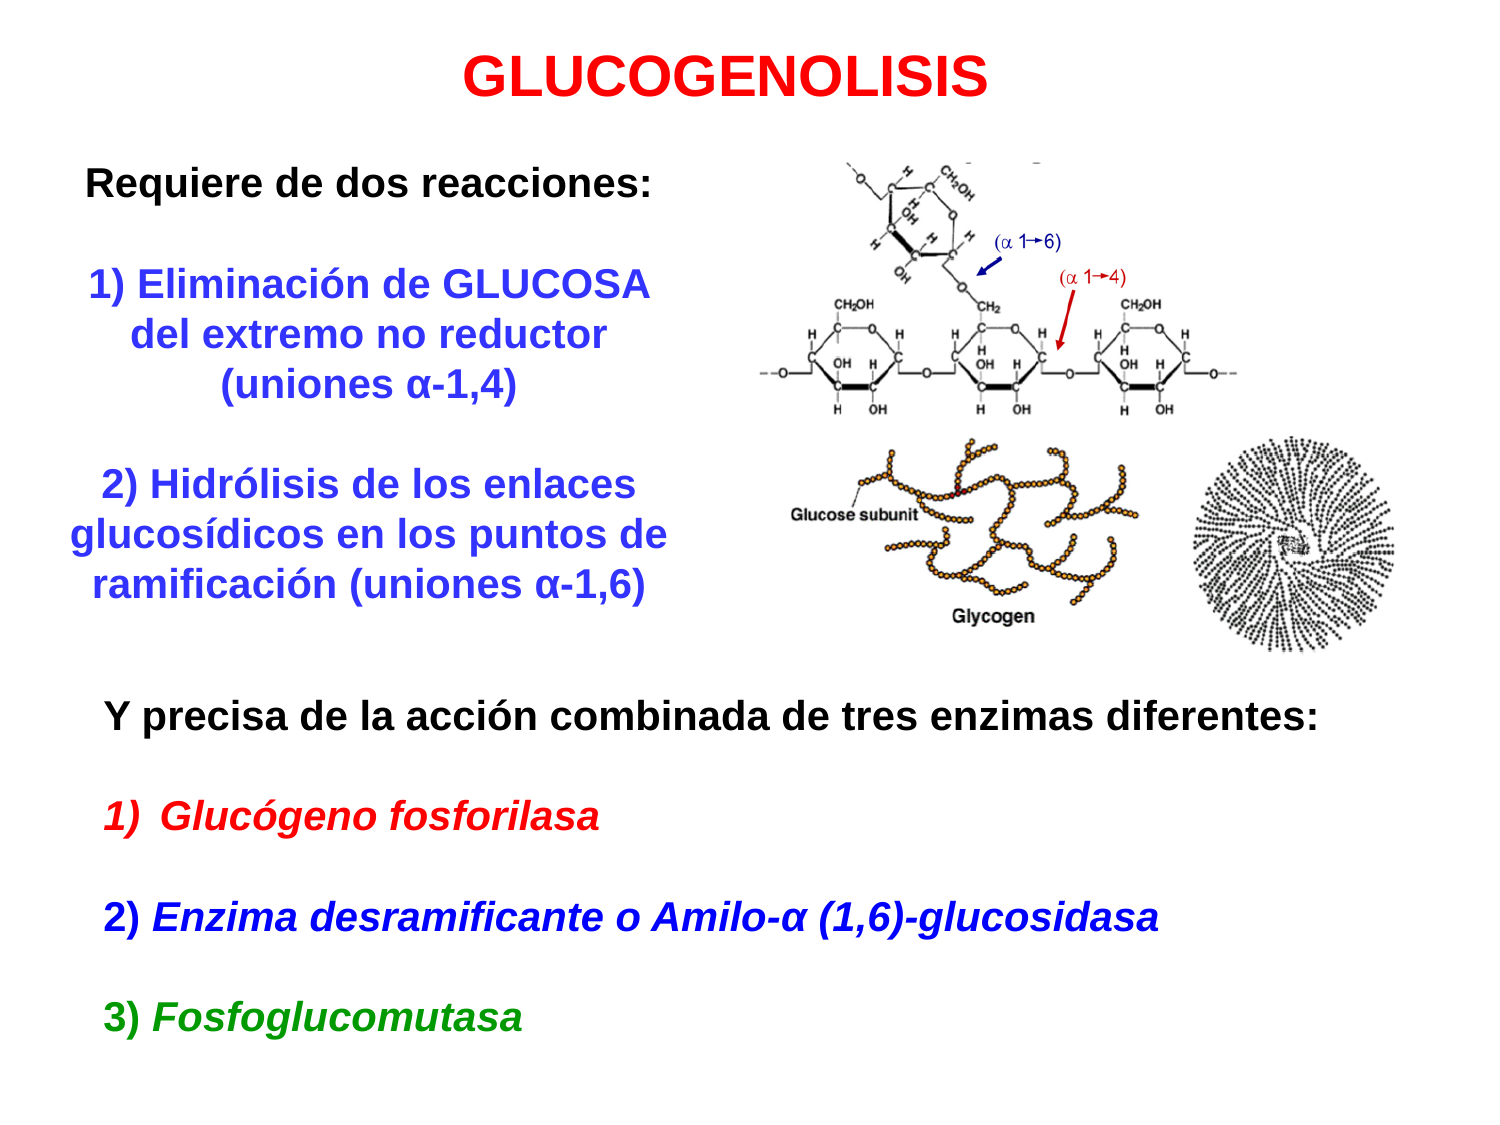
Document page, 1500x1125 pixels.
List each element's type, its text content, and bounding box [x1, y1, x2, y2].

text_box GLUCOGENOLISIS [448, 31, 1021, 116]
picture [737, 110, 1412, 681]
text_box Y precisa de la acción combinada de tres enzimas diferentes: Glucógeno fosforilasa 2) Enzima desramificante o Amilo-α (1,6)-glucosidasa 3) Fosfoglucomutasa [88, 681, 1400, 1047]
text_box Requiere de dos reacciones: 1) Eliminación de GLUCOSA del extremo no reductor (uniones α-1,4) 2) Hidrólisis de los enlaces glucosídicos en los puntos de ramificación (uniones α-1,6) [47, 148, 691, 614]
